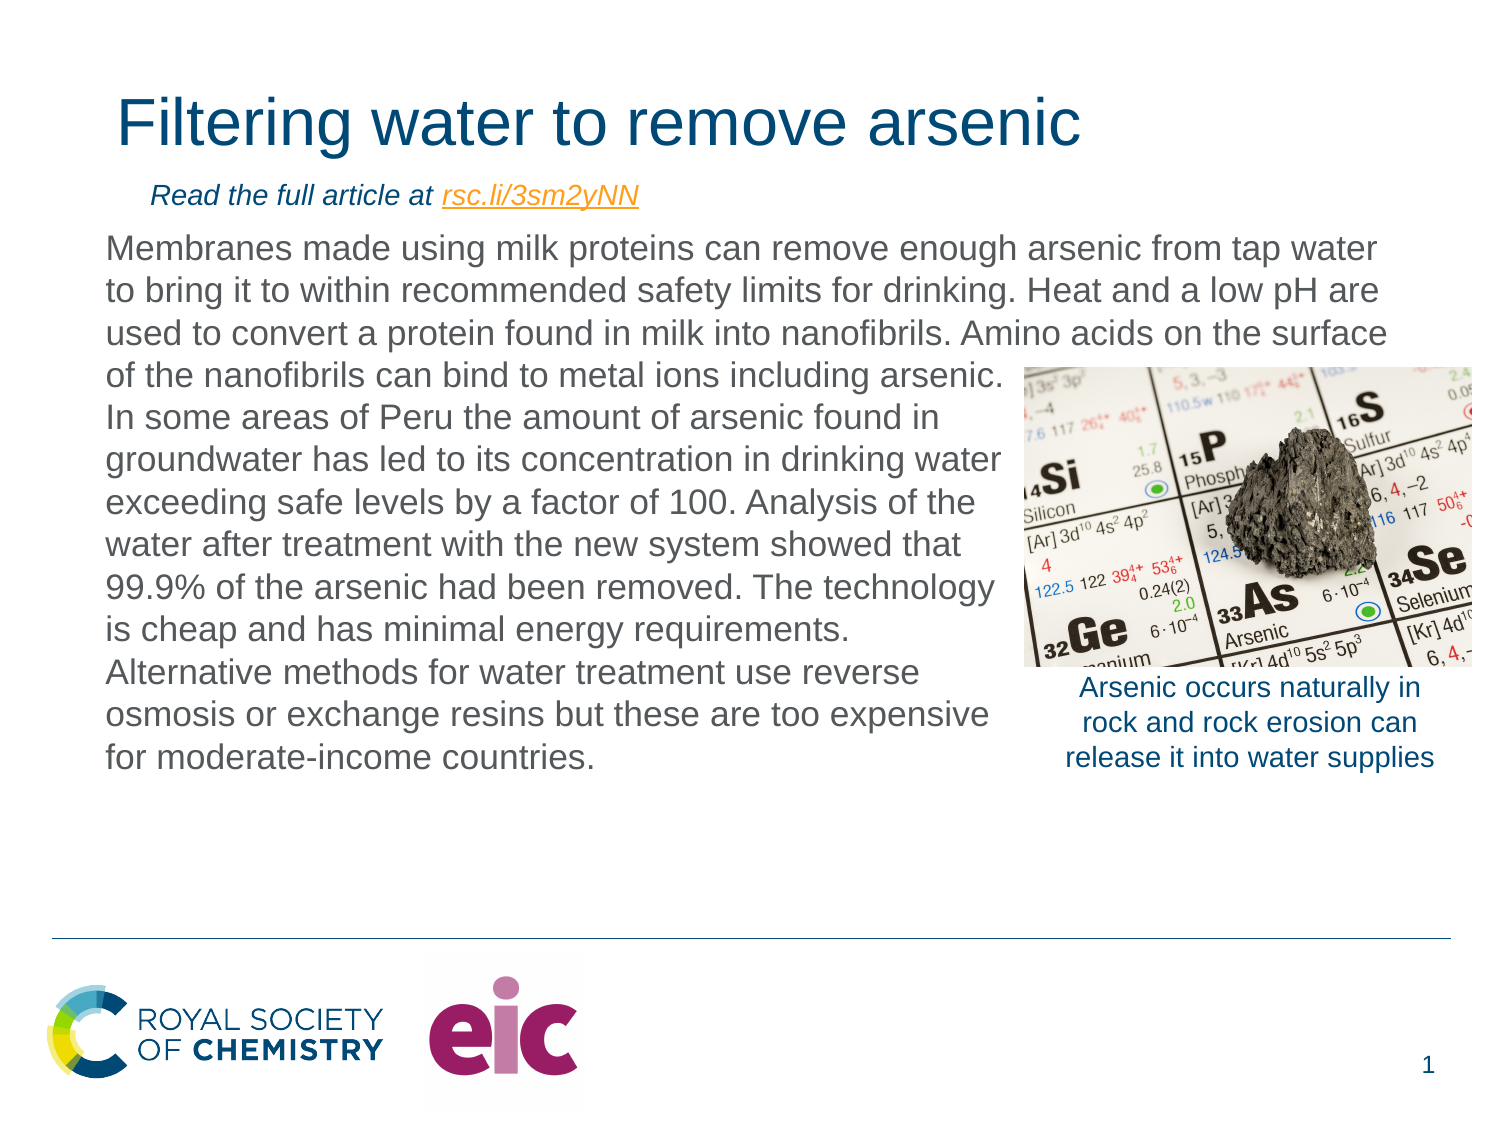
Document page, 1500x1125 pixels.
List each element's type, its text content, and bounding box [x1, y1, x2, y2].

picture [1024, 367, 1472, 667]
text_box Read the full article at rsc.li/3sm2yNN [135, 168, 1282, 217]
picture [0, 938, 583, 1125]
title Filtering water to remove arsenic [101, 14, 1396, 217]
text_box In some areas of Peru the amount of arsenic found in groundwater has led to its concentration in drinking water exceeding safe levels by a factor of 100. Analysis of the water after treatment with the new system showed that 99.9% of the arsenic had been removed. The technology is cheap and has minimal energy requirements. Alternative methods for water treatment use reverse osmosis or exchange resins but these are too expensive for moderate-income countries. [90, 386, 1021, 784]
text_box Membranes made using milk proteins can remove enough arsenic from tap water to bring it to within recommended safety limits for drinking. Heat and a low pH are used to convert a protein found in milk into nanofibrils. Amino acids on the surface of the nanofibrils can bind to metal ions including arsenic. [90, 217, 1419, 486]
text_box Arsenic occurs naturally in rock and rock erosion can release it into water supplies [1050, 667, 1451, 781]
slide_number 1 [1113, 1033, 1451, 1094]
